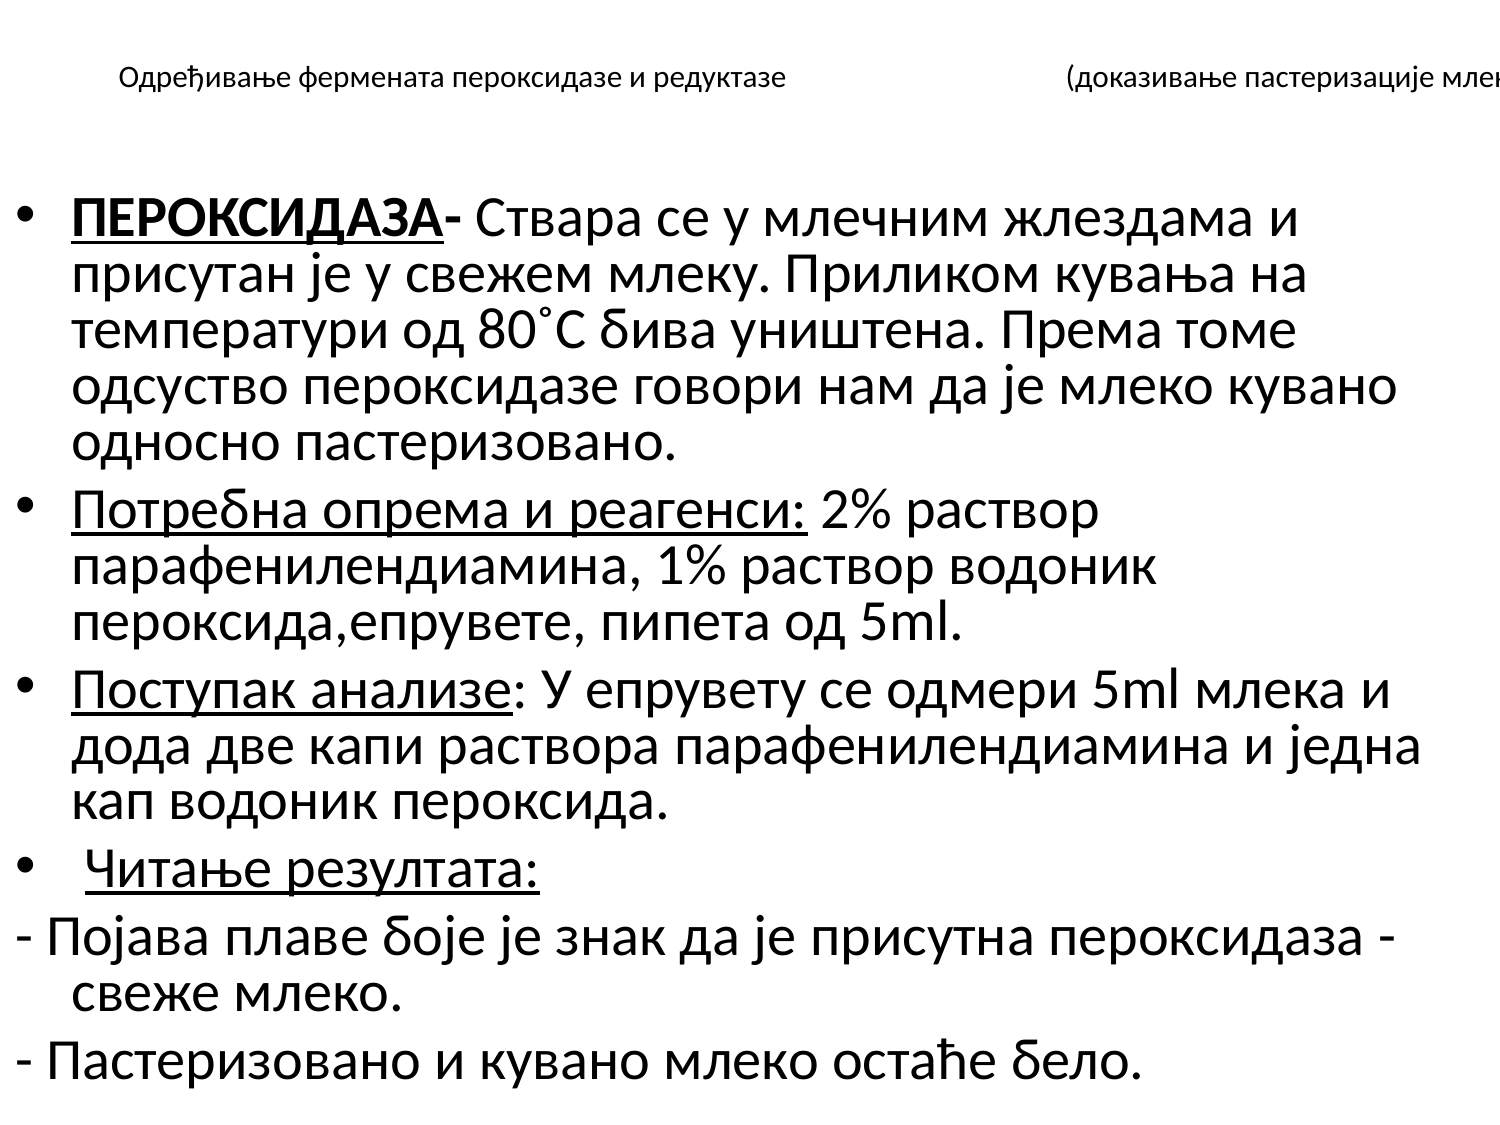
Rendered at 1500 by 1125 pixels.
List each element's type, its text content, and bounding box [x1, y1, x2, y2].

list ПЕРОКСИДАЗА- Ствара се у млечним жлездама и присутан је у свежем млеку. Приликом кувања на температури од 80˚C бива уништена. Према томе одсуство пероксидазе говори нам да је млеко кувано односно пастеризовано. Потребна опрема и реагенси: 2% раствор парафенилендиамина, 1% раствор водоник пероксида,епрувете, пипета од 5ml. Поступак анализе: У епрувету се одмери 5ml млека и дода две капи раствора парафенилендиамина и једна кап водоник пероксида. Читање резултата: - Појава плаве боје је знак да је присутна пероксидаза -свеже млеко. - Пастеризовано и кувано млеко остаће бело. [0, 184, 1500, 1125]
title Одређивање фермената пероксидазе и редуктазе (доказивање пастеризације млека) [76, 30, 1500, 119]
